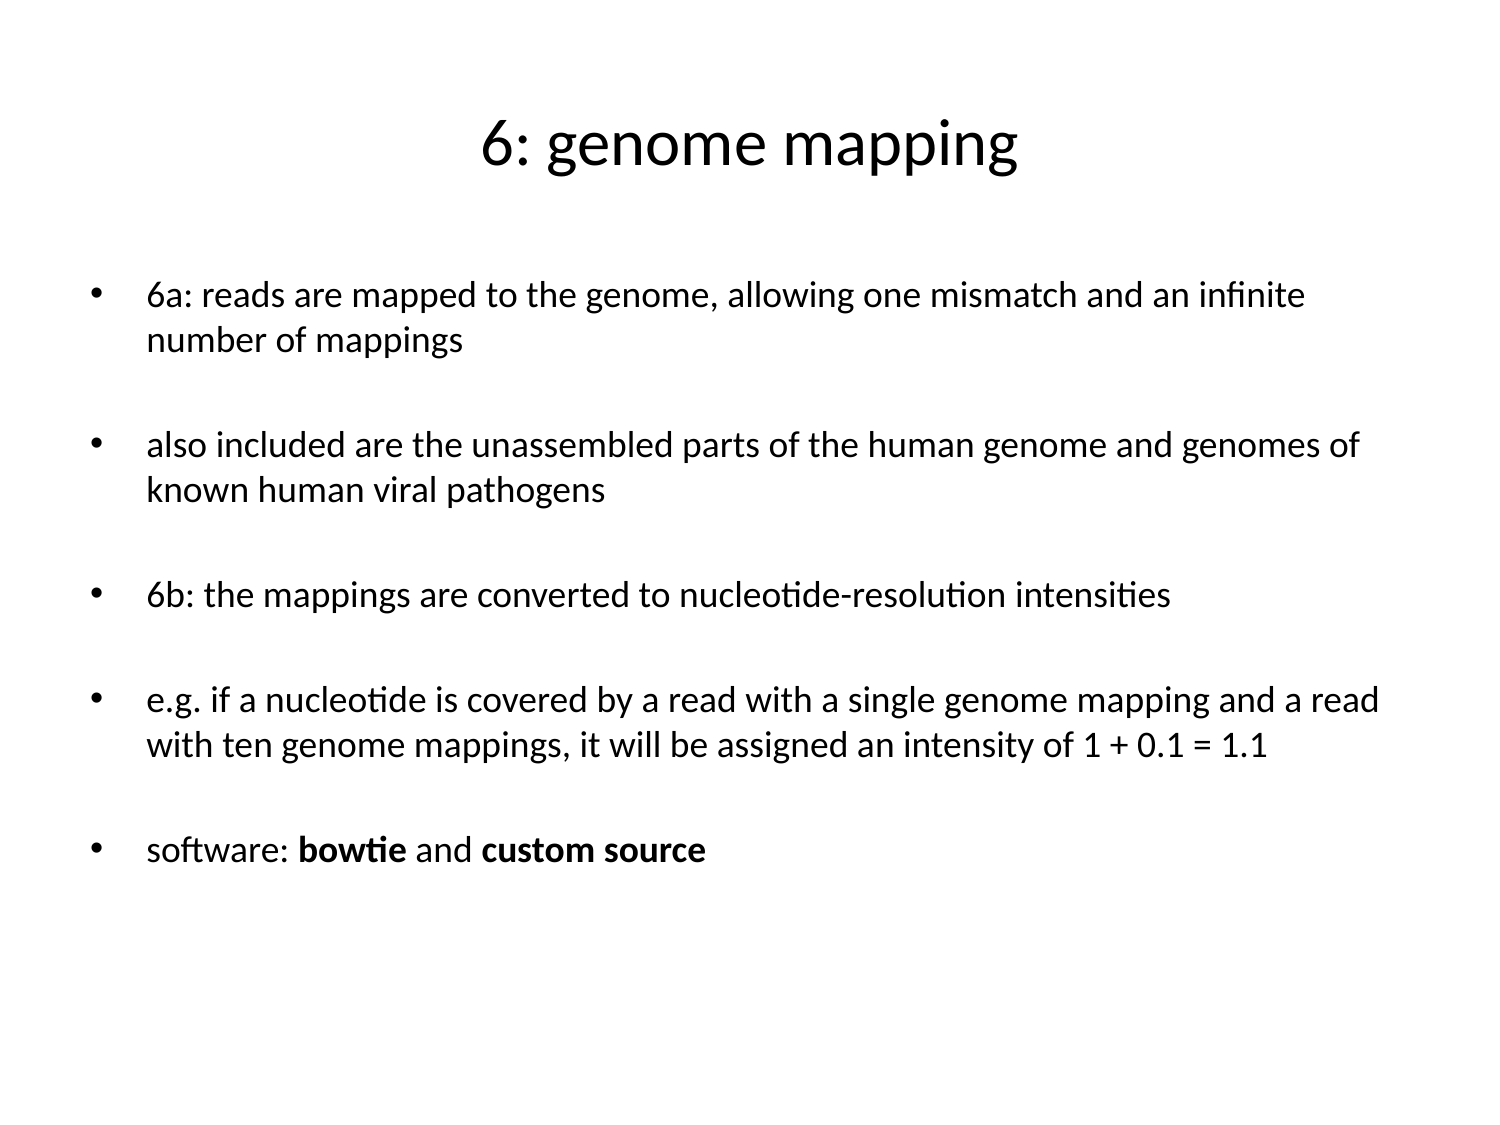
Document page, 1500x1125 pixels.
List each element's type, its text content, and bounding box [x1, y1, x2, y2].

list 6a: reads are mapped to the genome, allowing one mismatch and an infinite number of mappings also included are the unassembled parts of the human genome and genomes of known human viral pathogens 6b: the mappings are converted to nucleotide-resolution intensities e.g. if a nucleotide is covered by a read with a single genome mapping and a read with ten genome mappings, it will be assigned an intensity of 1 + 0.1 = 1.1 software: bowtie and custom source [75, 262, 1425, 935]
title 6: genome mapping [75, 45, 1425, 233]
